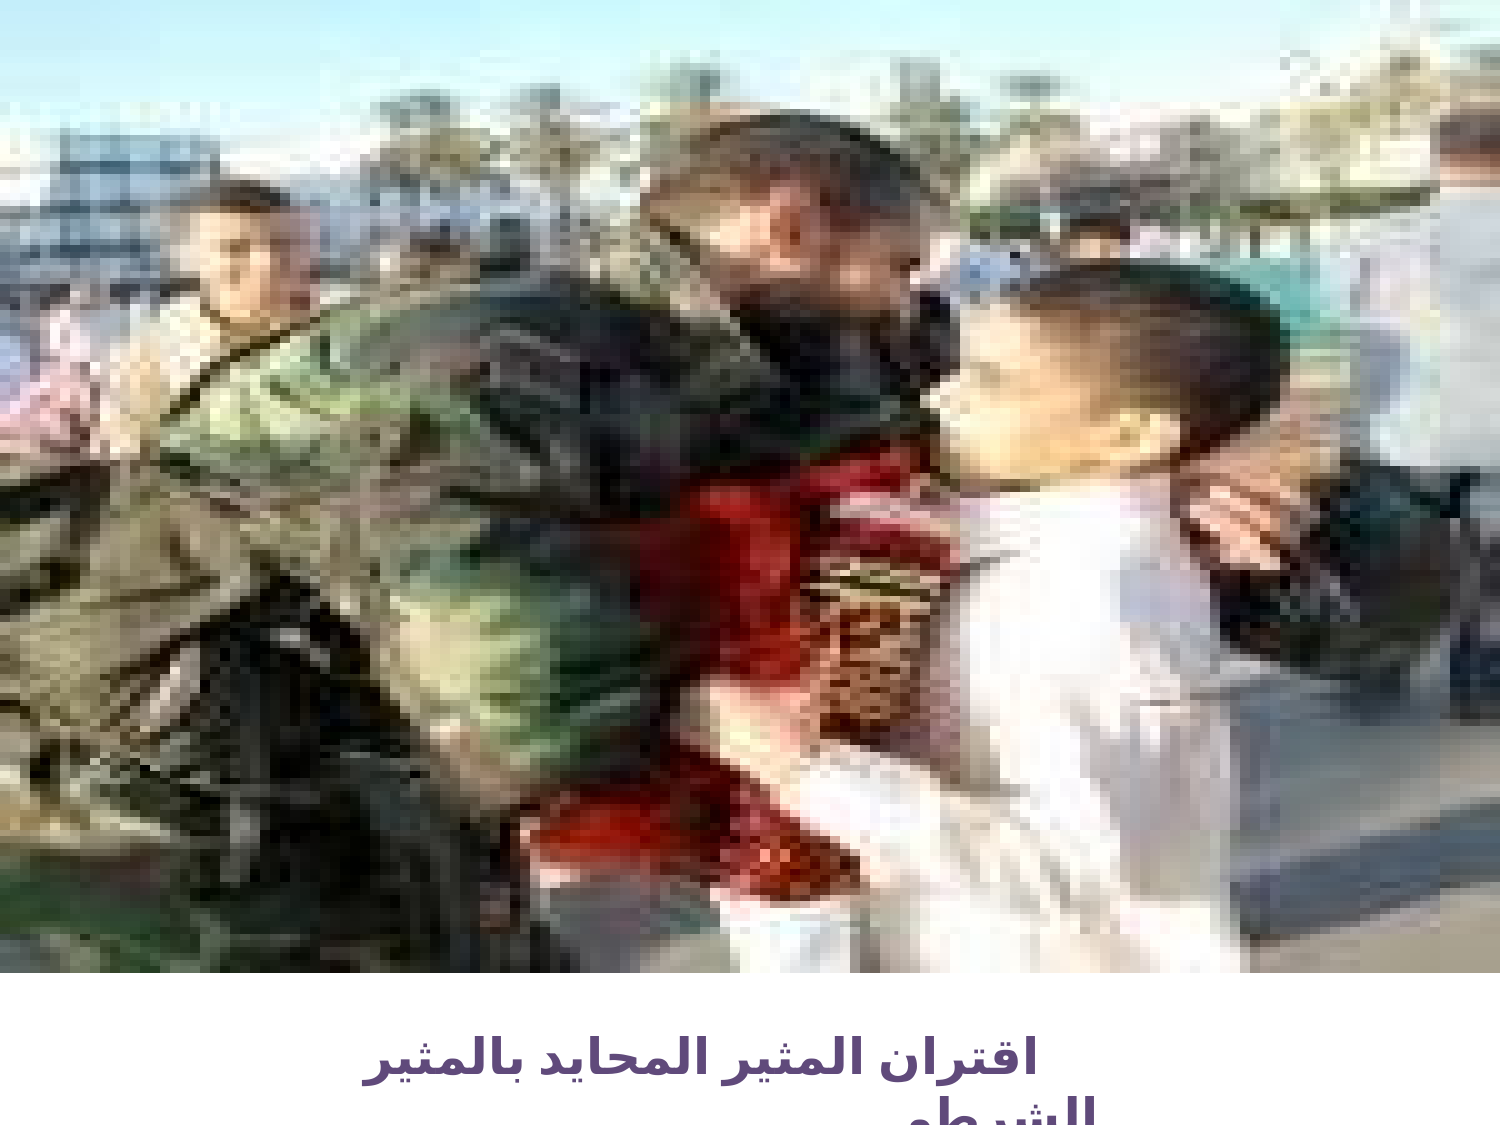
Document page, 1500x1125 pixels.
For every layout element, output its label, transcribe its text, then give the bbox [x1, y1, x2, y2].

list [0, 0, 1500, 973]
text_box اقتران المثير المحايد بالمثير الشرطي [304, 980, 1114, 1125]
